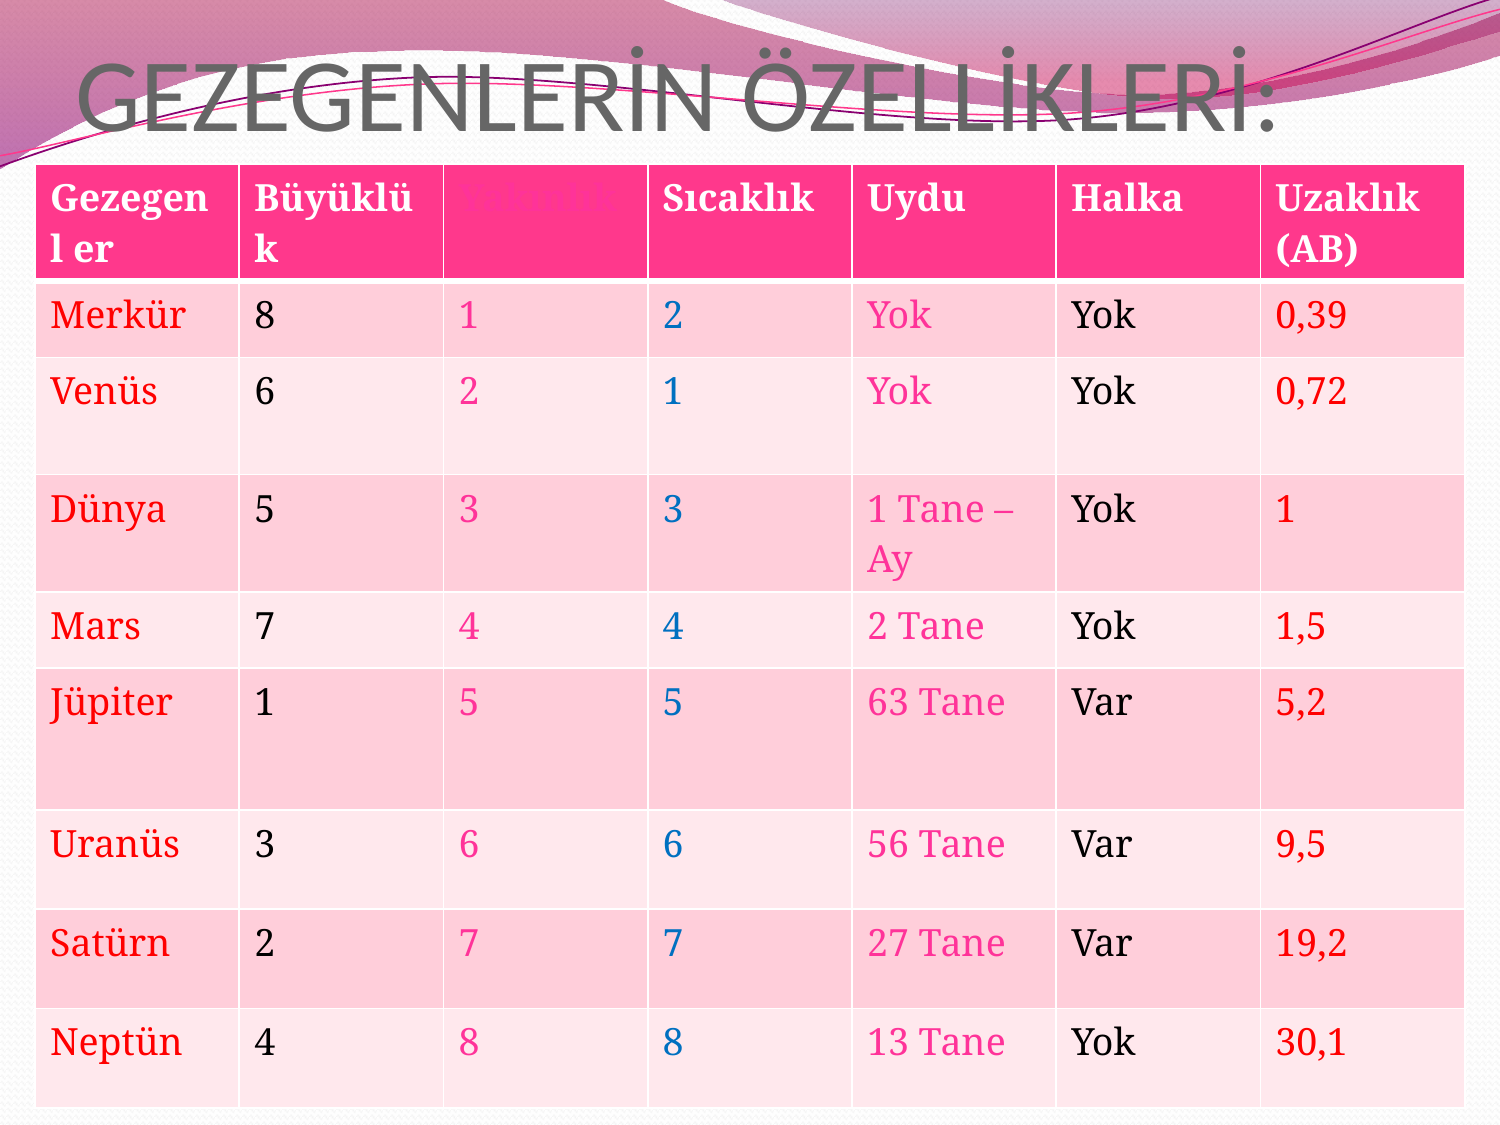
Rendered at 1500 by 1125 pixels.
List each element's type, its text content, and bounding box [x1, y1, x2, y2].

table_cell 7 [649, 910, 851, 1008]
table_cell 2 [444, 358, 647, 474]
table_header Uydu [853, 165, 1055, 278]
table_header Gezegen l er [36, 165, 238, 278]
table_cell 0,39 [1261, 284, 1464, 357]
table_cell 8 [240, 284, 443, 357]
table_cell 2 Tane [853, 593, 1055, 667]
table_cell 1 Tane – Ay [853, 475, 1055, 591]
table_cell Neptün [36, 1009, 238, 1107]
table_cell Mars [36, 593, 238, 667]
table_cell Var [1057, 669, 1260, 809]
table_cell 6 [444, 811, 647, 908]
table_cell 9,5 [1261, 811, 1464, 908]
table_cell Yok [1057, 1009, 1260, 1107]
table_cell Yok [853, 284, 1055, 357]
table_cell 6 [649, 811, 851, 908]
table_cell Venüs [36, 358, 238, 474]
table_header Büyüklük [240, 165, 443, 278]
table_header Halka [1057, 165, 1260, 278]
table_cell 1 [444, 284, 647, 357]
table_header Sıcaklık [649, 165, 851, 278]
table_cell 5 [240, 475, 443, 591]
table_cell Dünya [36, 475, 238, 591]
table_header Uzaklık (AB) [1261, 165, 1464, 278]
table_cell Var [1057, 910, 1260, 1008]
table_cell Yok [1057, 475, 1260, 591]
table_cell Merkür [36, 284, 238, 357]
table_cell 1,5 [1261, 593, 1464, 667]
table_cell Yok [1057, 593, 1260, 667]
table_cell 7 [444, 910, 647, 1008]
table_cell 63 Tane [853, 669, 1055, 809]
table_cell 27 Tane [853, 910, 1055, 1008]
table_cell Yok [853, 358, 1055, 474]
table_cell 5 [649, 669, 851, 809]
table_cell 8 [444, 1009, 647, 1107]
table_cell 8 [649, 1009, 851, 1107]
table_cell 5 [444, 669, 647, 809]
table_cell 4 [649, 593, 851, 667]
table_cell 3 [649, 475, 851, 591]
table_cell Var [1057, 811, 1260, 908]
table_header Yakınlık [444, 165, 647, 278]
table_cell Yok [1057, 358, 1260, 474]
table_cell Jüpiter [36, 669, 238, 809]
table_cell 13 Tane [853, 1009, 1055, 1107]
table_cell 1 [649, 358, 851, 474]
table_cell 6 [240, 358, 443, 474]
title GEZEGENLERİN ÖZELLİKLERİ: [75, 0, 1425, 153]
table_cell 1 [1261, 475, 1464, 591]
table_cell 7 [240, 593, 443, 667]
table_cell Yok [1057, 284, 1260, 357]
table_cell Satürn [36, 910, 238, 1008]
table_cell 19,2 [1261, 910, 1464, 1008]
table_cell 2 [240, 910, 443, 1008]
table_cell 0,72 [1261, 358, 1464, 474]
table_cell 56 Tane [853, 811, 1055, 908]
table_cell Uranüs [36, 811, 238, 908]
table_cell 5,2 [1261, 669, 1464, 809]
table_cell 30,1 [1261, 1009, 1464, 1107]
table_cell 3 [240, 811, 443, 908]
table_cell 2 [649, 284, 851, 357]
table_cell 4 [240, 1009, 443, 1107]
table_cell 3 [444, 475, 647, 591]
table_cell 4 [444, 593, 647, 667]
table_cell 1 [240, 669, 443, 809]
